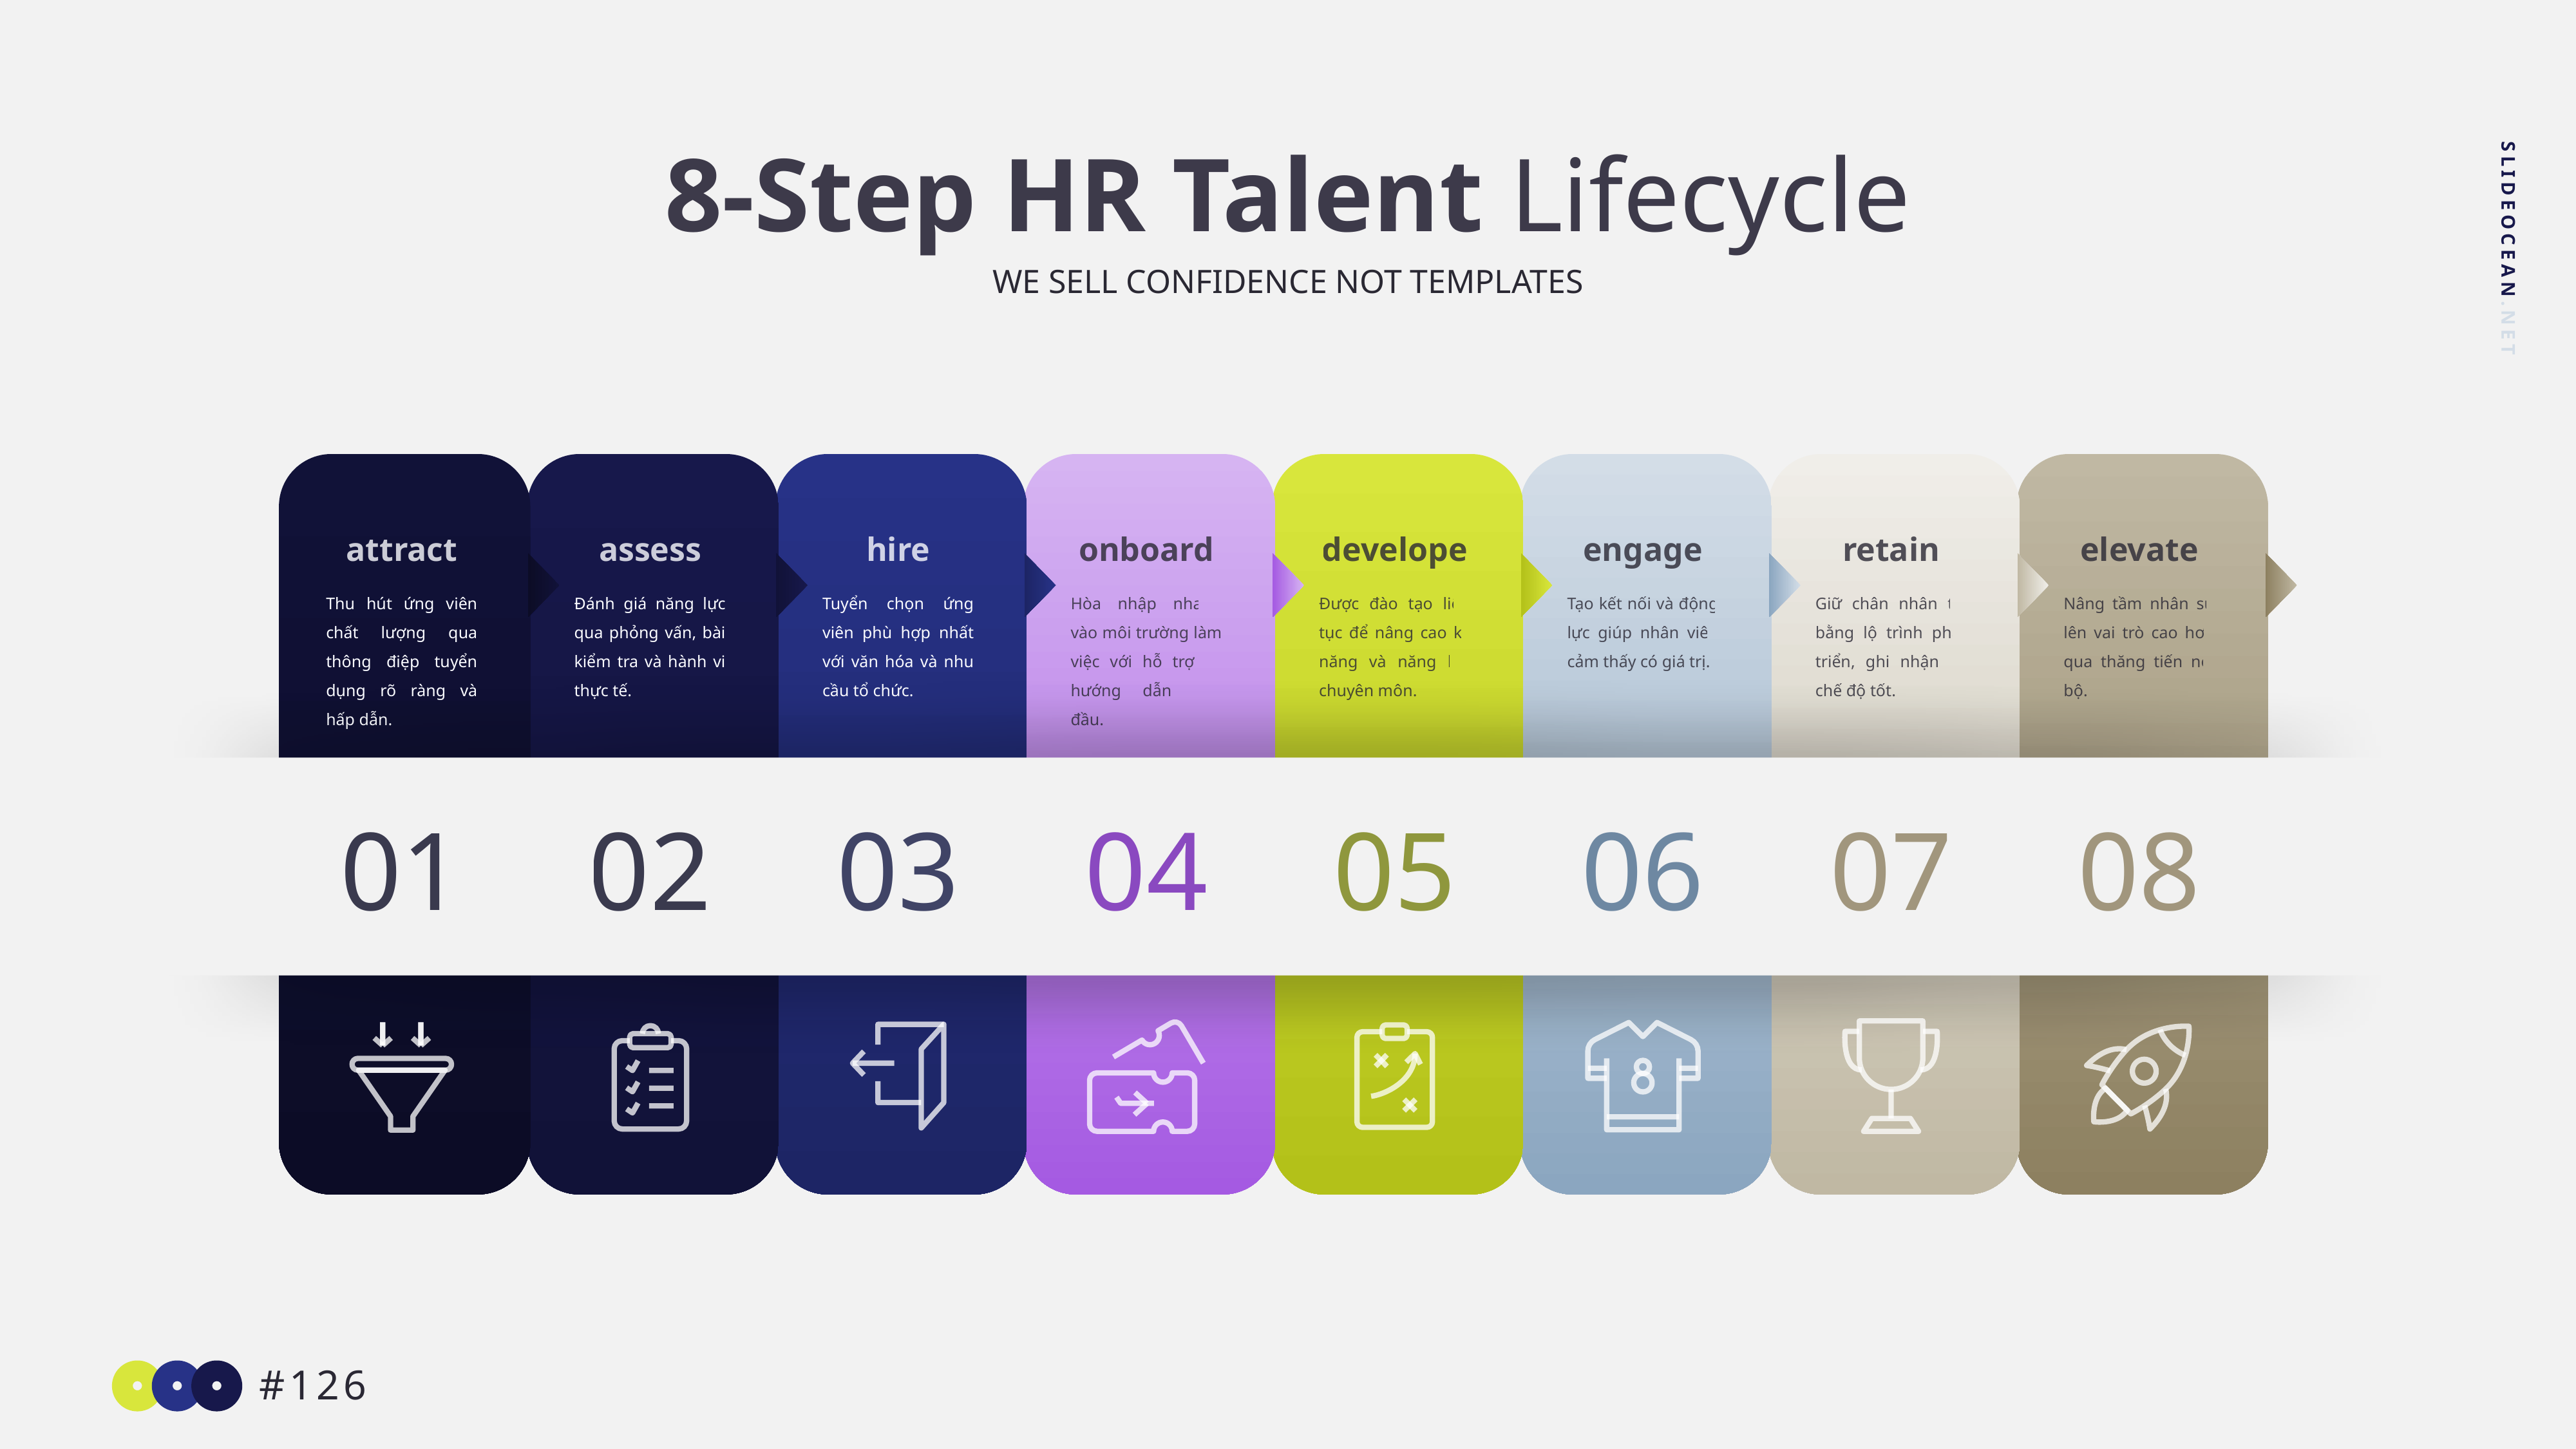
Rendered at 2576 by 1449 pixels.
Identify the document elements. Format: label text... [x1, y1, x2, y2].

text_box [812, 524, 984, 704]
text_box 8-Step HR Talent Lifecycle [655, 126, 1921, 257]
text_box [560, 453, 808, 757]
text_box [808, 453, 1057, 757]
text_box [1061, 524, 1233, 704]
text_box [1801, 976, 2049, 1195]
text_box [316, 524, 488, 733]
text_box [560, 976, 808, 1195]
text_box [2049, 976, 2298, 1195]
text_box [1305, 976, 1553, 1195]
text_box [1553, 976, 1801, 1195]
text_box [1557, 524, 1729, 674]
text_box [2049, 453, 2298, 757]
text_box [2054, 524, 2225, 704]
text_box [1309, 524, 1481, 704]
text_box #126 [259, 1359, 435, 1408]
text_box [1805, 524, 1977, 704]
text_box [1305, 453, 1553, 757]
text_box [278, 976, 560, 1195]
text_box WE SELL CONFIDENCE NOT TEMPLATES [983, 256, 1593, 305]
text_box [564, 524, 736, 704]
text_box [808, 976, 1057, 1195]
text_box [278, 453, 560, 757]
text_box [1801, 453, 2049, 757]
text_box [90, 757, 2399, 976]
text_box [1057, 453, 1305, 757]
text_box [1553, 453, 1801, 757]
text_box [1057, 976, 1305, 1195]
